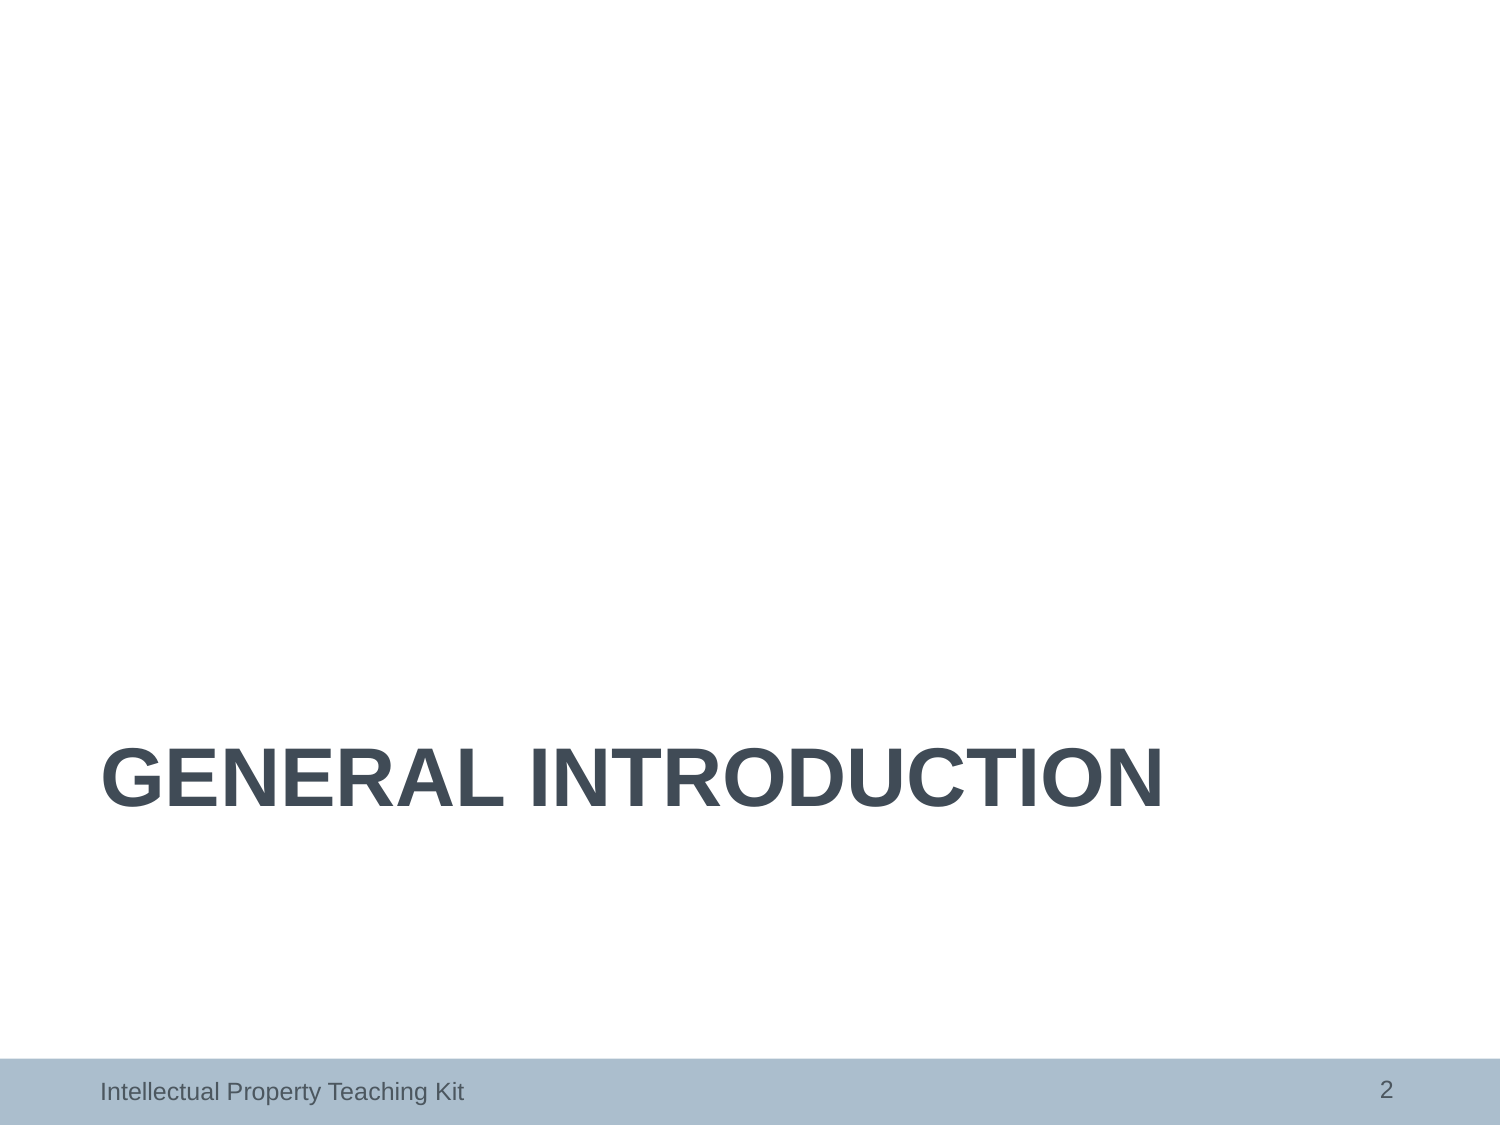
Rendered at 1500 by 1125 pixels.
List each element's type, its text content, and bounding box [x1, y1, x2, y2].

title GENERAL INTRODUCTION [100, 722, 1394, 947]
text_box 2 [1269, 1070, 1394, 1106]
footer Intellectual Property Teaching Kit [100, 1074, 988, 1125]
